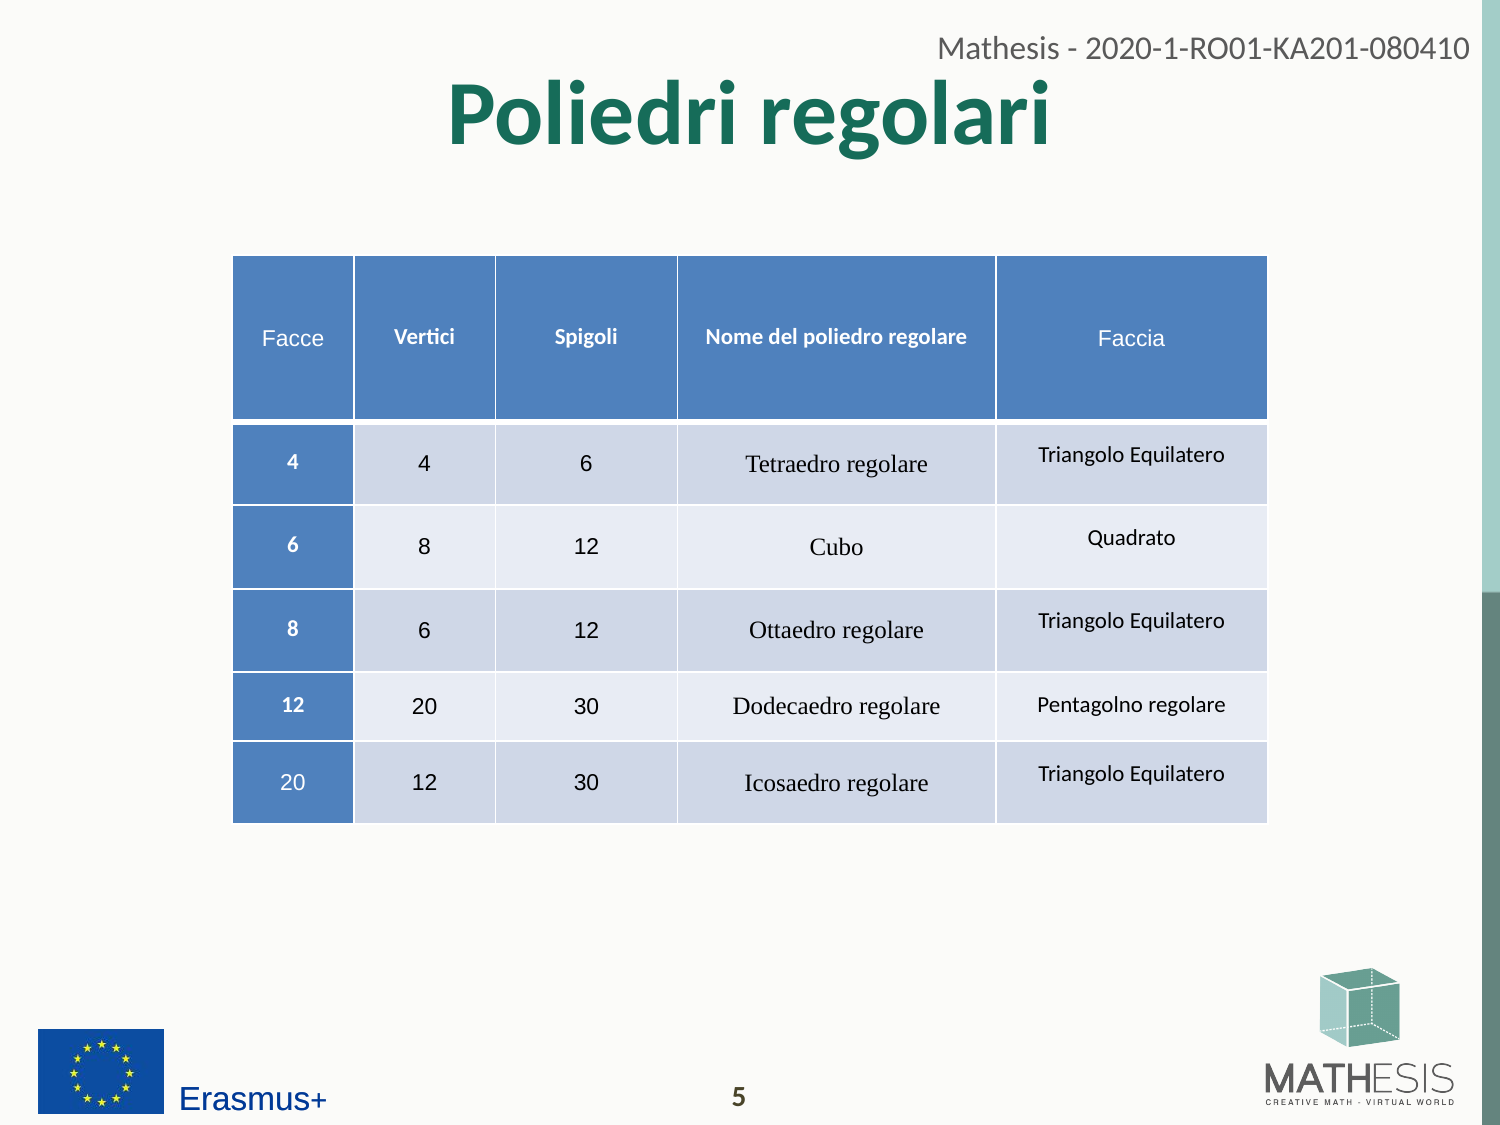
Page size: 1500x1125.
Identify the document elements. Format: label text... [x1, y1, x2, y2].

table_header Faccia [997, 256, 1267, 419]
title Poliedri regolari [75, 45, 1425, 233]
table_cell Ottaedro regolare [678, 590, 995, 671]
table_cell 30 [496, 673, 677, 740]
table_cell Tetraedro regolare [678, 425, 995, 504]
table_header Nome del poliedro regolare [678, 256, 995, 419]
table_cell 12 [496, 506, 677, 588]
table_cell Triangolo Equilatero [997, 742, 1267, 823]
picture [38, 1029, 164, 1114]
table_cell 4 [355, 425, 495, 504]
table_cell Icosaedro regolare [678, 742, 995, 823]
table_cell Quadrato [997, 506, 1267, 588]
table_cell 20 [355, 673, 495, 740]
table_cell 12 [355, 742, 495, 823]
table_header Vertici [355, 256, 495, 419]
table_header Spigoli [496, 256, 677, 419]
table_cell Cubo [678, 506, 995, 588]
table_cell 8 [233, 590, 353, 671]
table_cell 6 [355, 590, 495, 671]
table_cell 4 [233, 425, 353, 504]
table_cell Pentagolno regolare [997, 673, 1267, 740]
table_cell 12 [496, 590, 677, 671]
table_cell 8 [355, 506, 495, 588]
table_cell 6 [496, 425, 677, 504]
table_header Facce [233, 256, 353, 419]
table_cell 6 [233, 506, 353, 588]
table_cell 20 [233, 742, 353, 823]
table_cell 12 [233, 673, 353, 740]
table_cell Triangolo Equilatero [997, 425, 1267, 504]
table_cell Triangolo Equilatero [997, 590, 1267, 671]
table_cell 30 [496, 742, 677, 823]
table_cell Dodecaedro regolare [678, 673, 995, 740]
